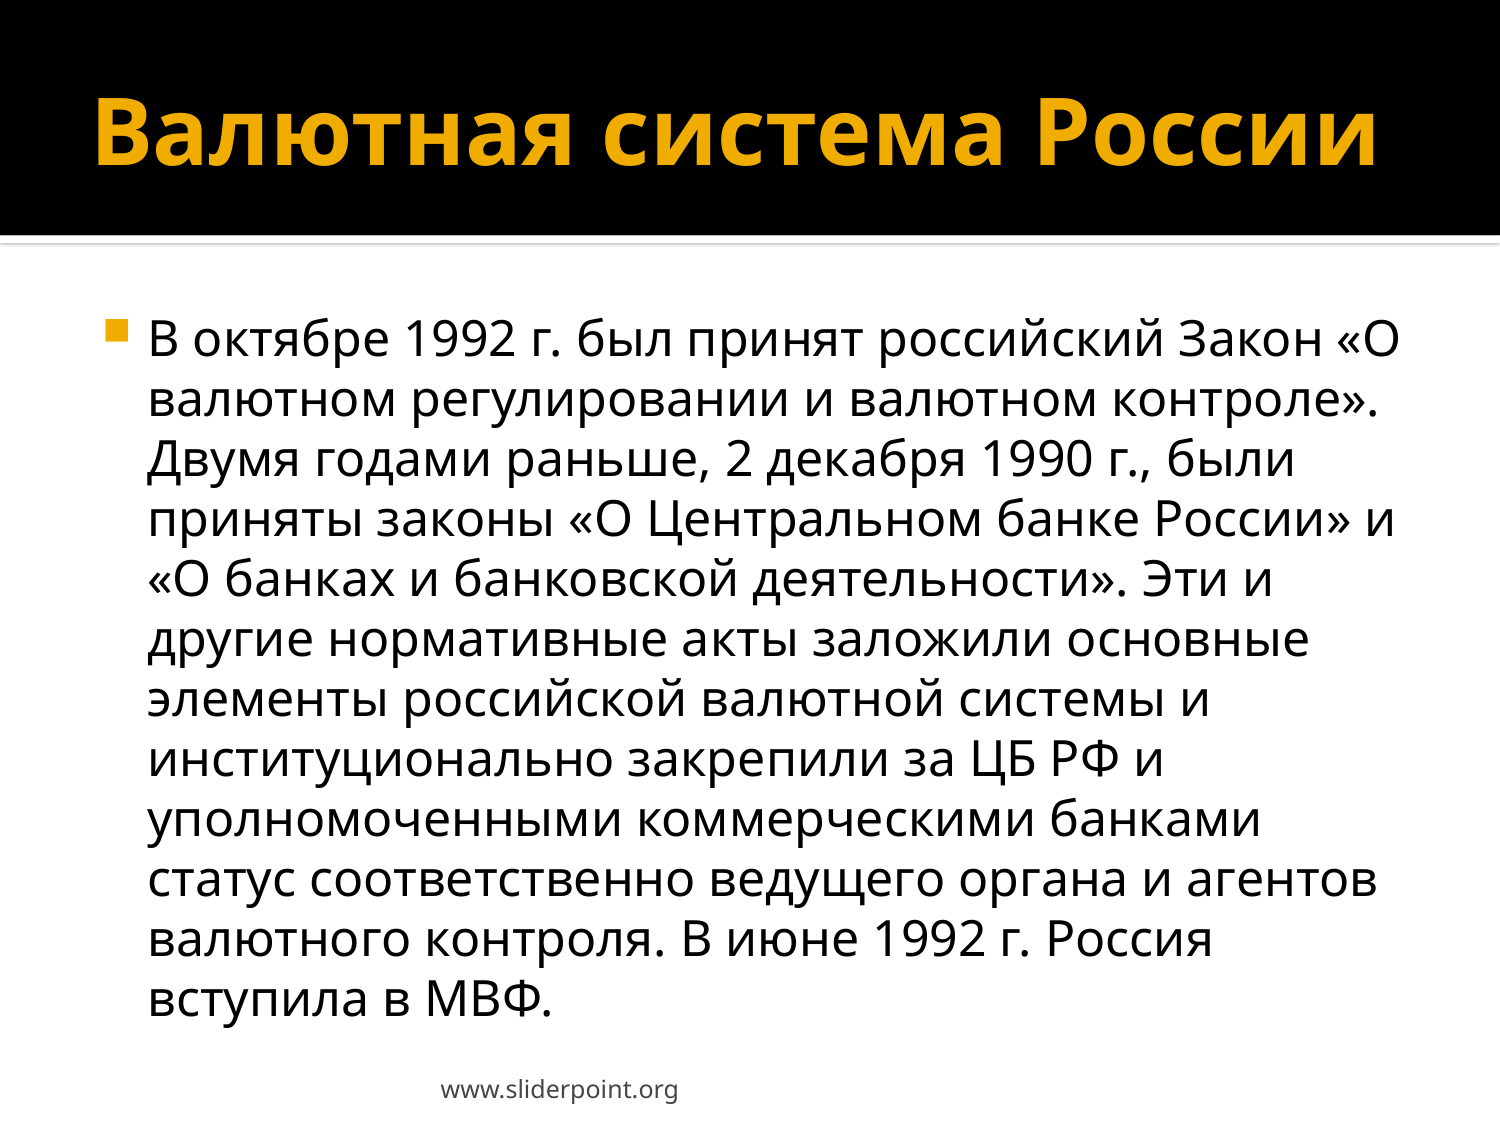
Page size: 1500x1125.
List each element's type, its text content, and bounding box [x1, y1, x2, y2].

list В октябре 1992 г. был принят российский Закон «О валютном регулировании и валютном контроле». Двумя годами раньше, 2 декабря 1990 г., были приняты законы «О Центральном банке России» и «О банках и банковской деятельности». Эти и другие нормативные акты заложили основные элементы российской валютной системы и институционально закрепили за ЦБ РФ и уполномоченными коммерческими банками статус соответственно ведущего органа и агентов валютного контроля. В июне 1992 г. Россия вступила в МВФ. [75, 291, 1425, 1050]
title Валютная система России [75, 25, 1425, 231]
footer www.sliderpoint.org [433, 1062, 1337, 1108]
